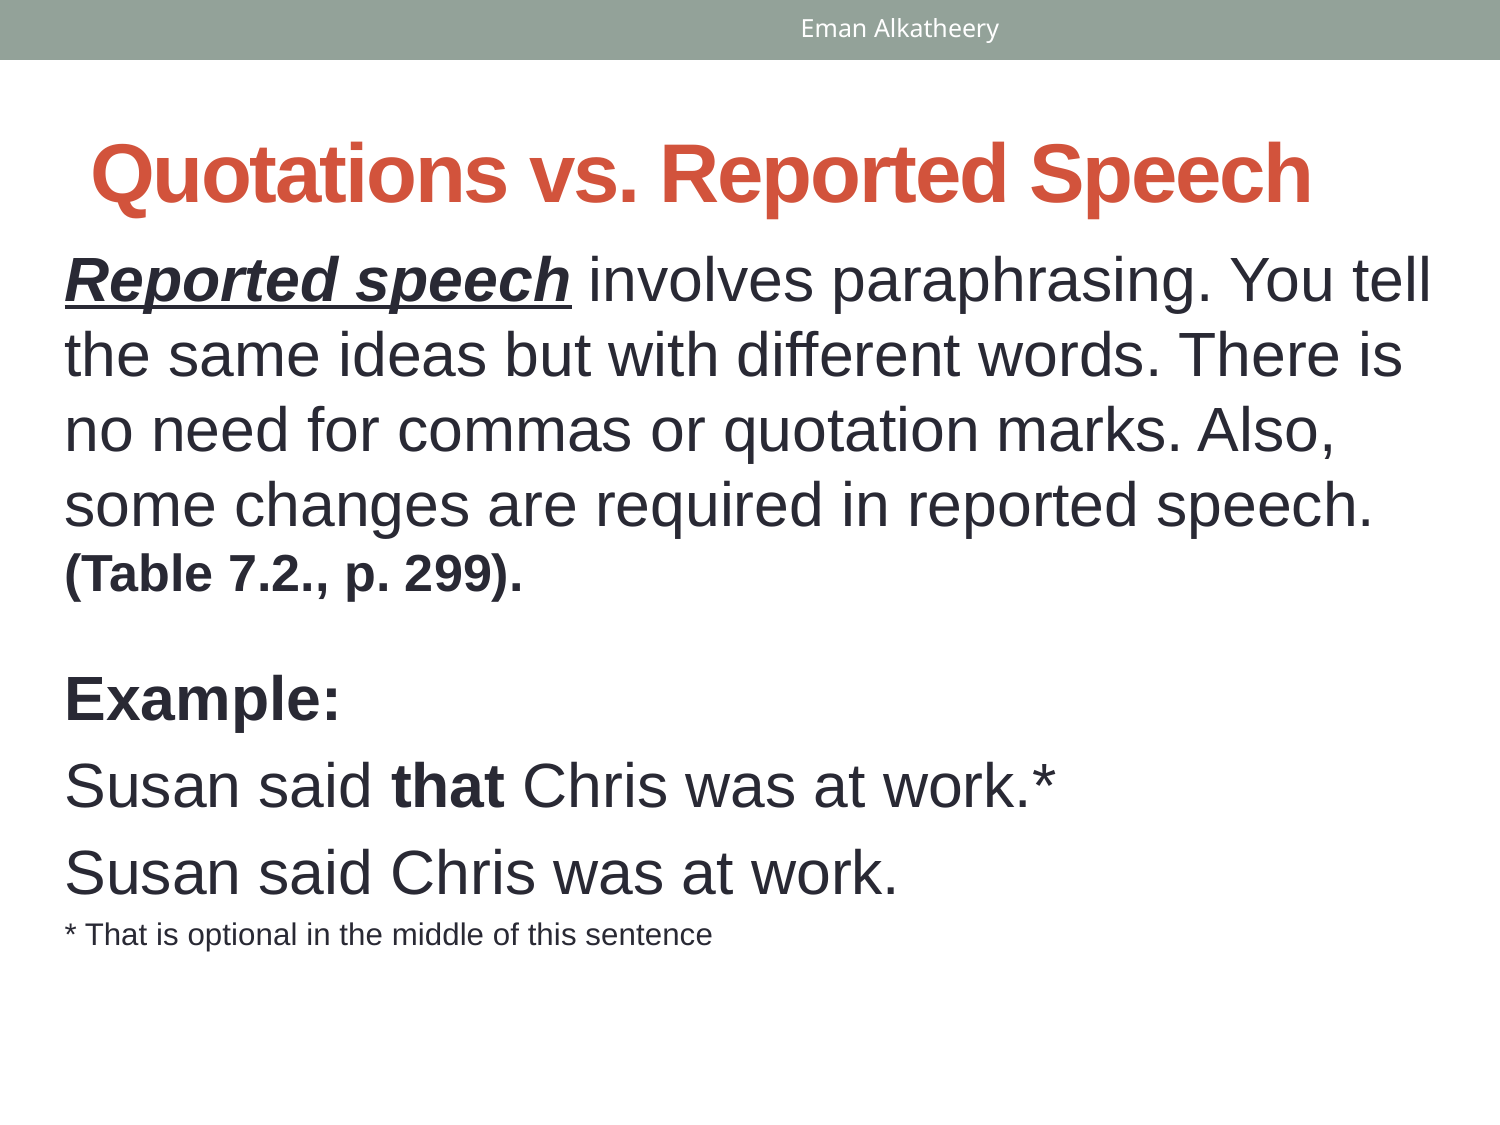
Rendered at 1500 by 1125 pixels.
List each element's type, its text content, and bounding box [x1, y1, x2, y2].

list Reported speech involves paraphrasing. You tell the same ideas but with different words. There is no need for commas or quotation marks. Also, some changes are required in reported speech. (Table 7.2., p. 299). Example: Susan said that Chris was at work.* Susan said Chris was at work. * That is optional in the middle of this sentence [49, 231, 1471, 1001]
title Quotations vs. Reported Speech [75, 87, 1425, 231]
footer Eman Alkatheery [562, 3, 1238, 57]
